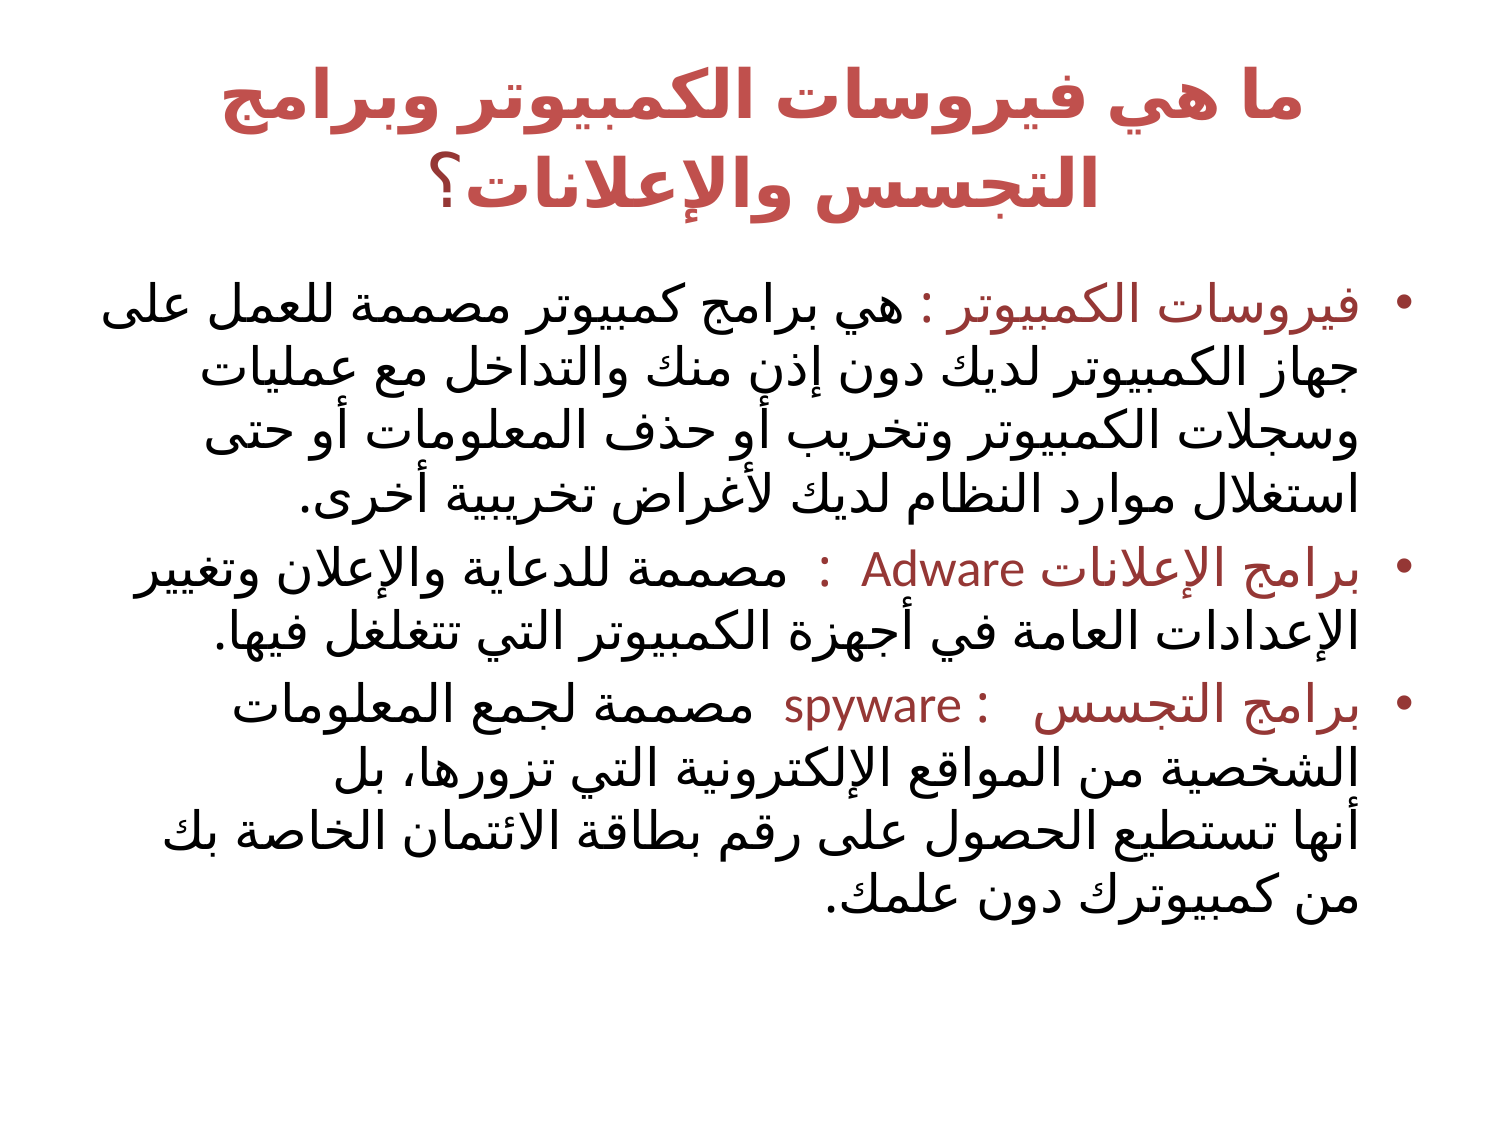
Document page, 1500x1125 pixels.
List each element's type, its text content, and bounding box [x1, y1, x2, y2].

list فيروسات الكمبيوتر : هي برامج كمبيوتر مصممة للعمل على جهاز الكمبيوتر لديك دون إذن منك والتداخل مع عمليات وسجلات الكمبيوتر وتخريب أو حذف المعلومات أو حتى استغلال موارد النظام لديك لأغراض تخريبية أخرى. برامج الإعلانات Adware : مصممة للدعاية والإعلان وتغيير الإعدادات العامة في أجهزة الكمبيوتر التي تتغلغل فيها. برامج التجسس : spyware مصممة لجمع المعلومات الشخصية من المواقع الإلكترونية التي تزورها، بل أنها تستطيع الحصول على رقم بطاقة الائتمان الخاصة بك من كمبيوترك دون علمك. [75, 262, 1425, 1005]
title ما هي فيروسات الكمبيوتر وبرامج التجسس والإعلانات؟ [88, 42, 1439, 231]
